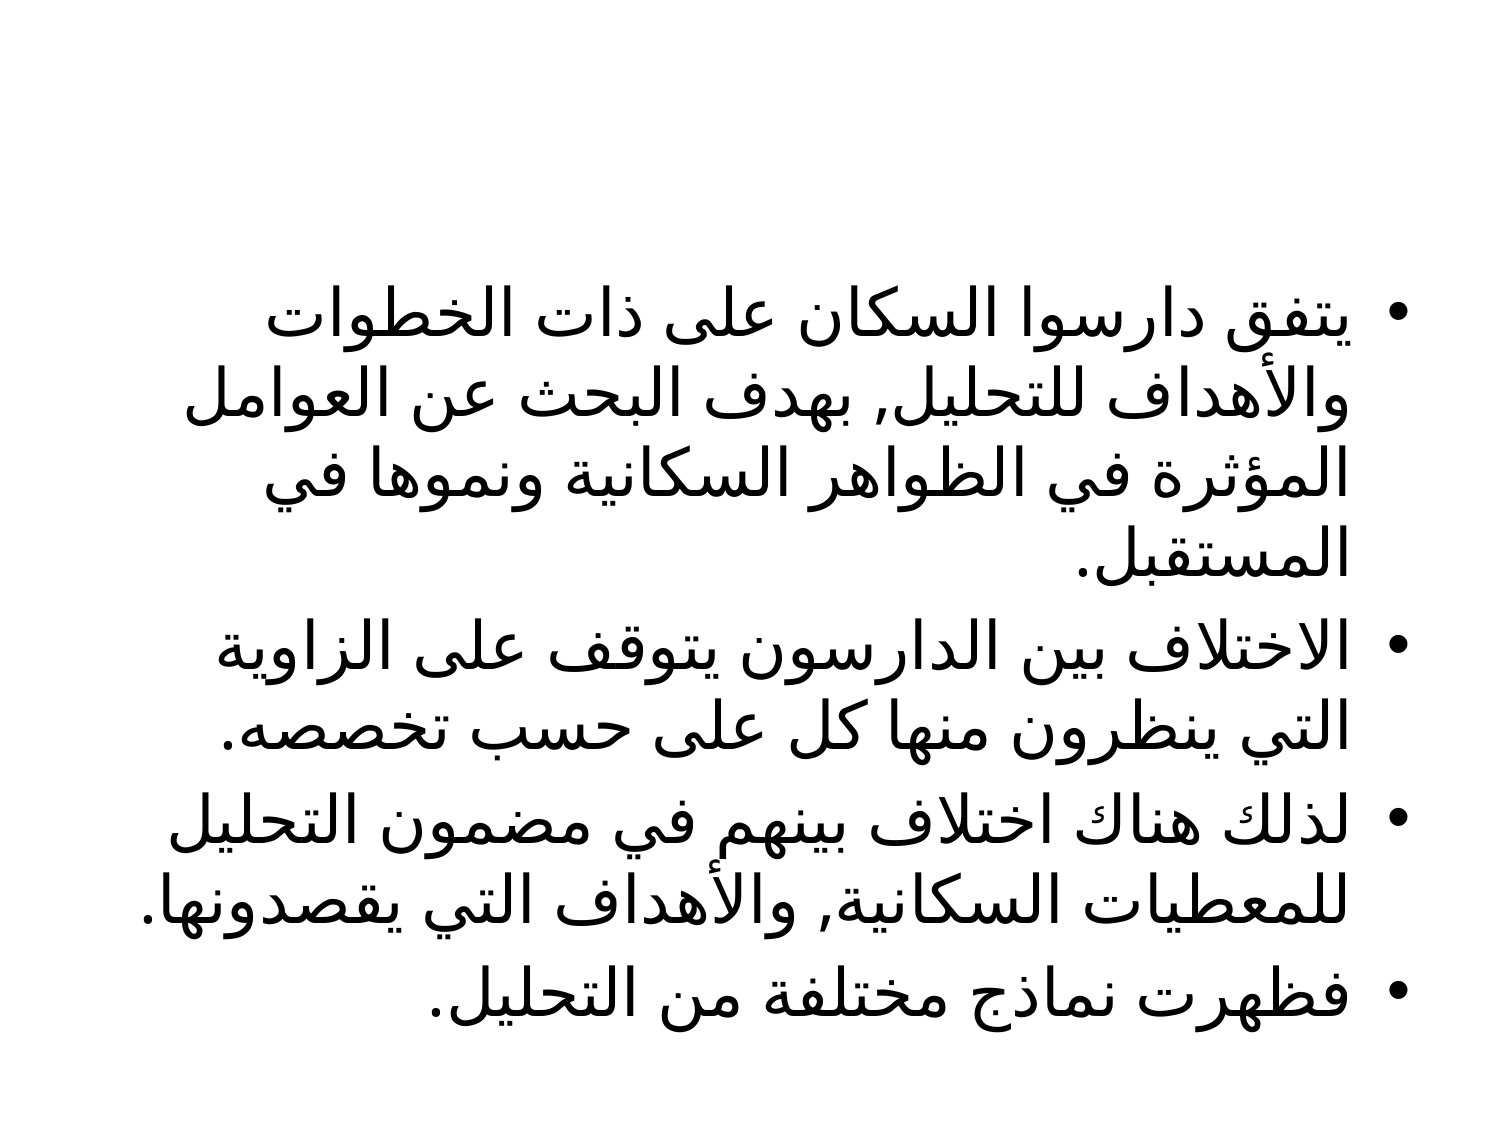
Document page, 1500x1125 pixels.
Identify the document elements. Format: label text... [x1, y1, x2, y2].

list يتفق دارسوا السكان على ذات الخطوات والأهداف للتحليل, بهدف البحث عن العوامل المؤثرة في الظواهر السكانية ونموها في المستقبل. الاختلاف بين الدارسون يتوقف على الزاوية التي ينظرون منها كل على حسب تخصصه. لذلك هناك اختلاف بينهم في مضمون التحليل للمعطيات السكانية, والأهداف التي يقصدونها. فظهرت نماذج مختلفة من التحليل. [75, 262, 1425, 1005]
